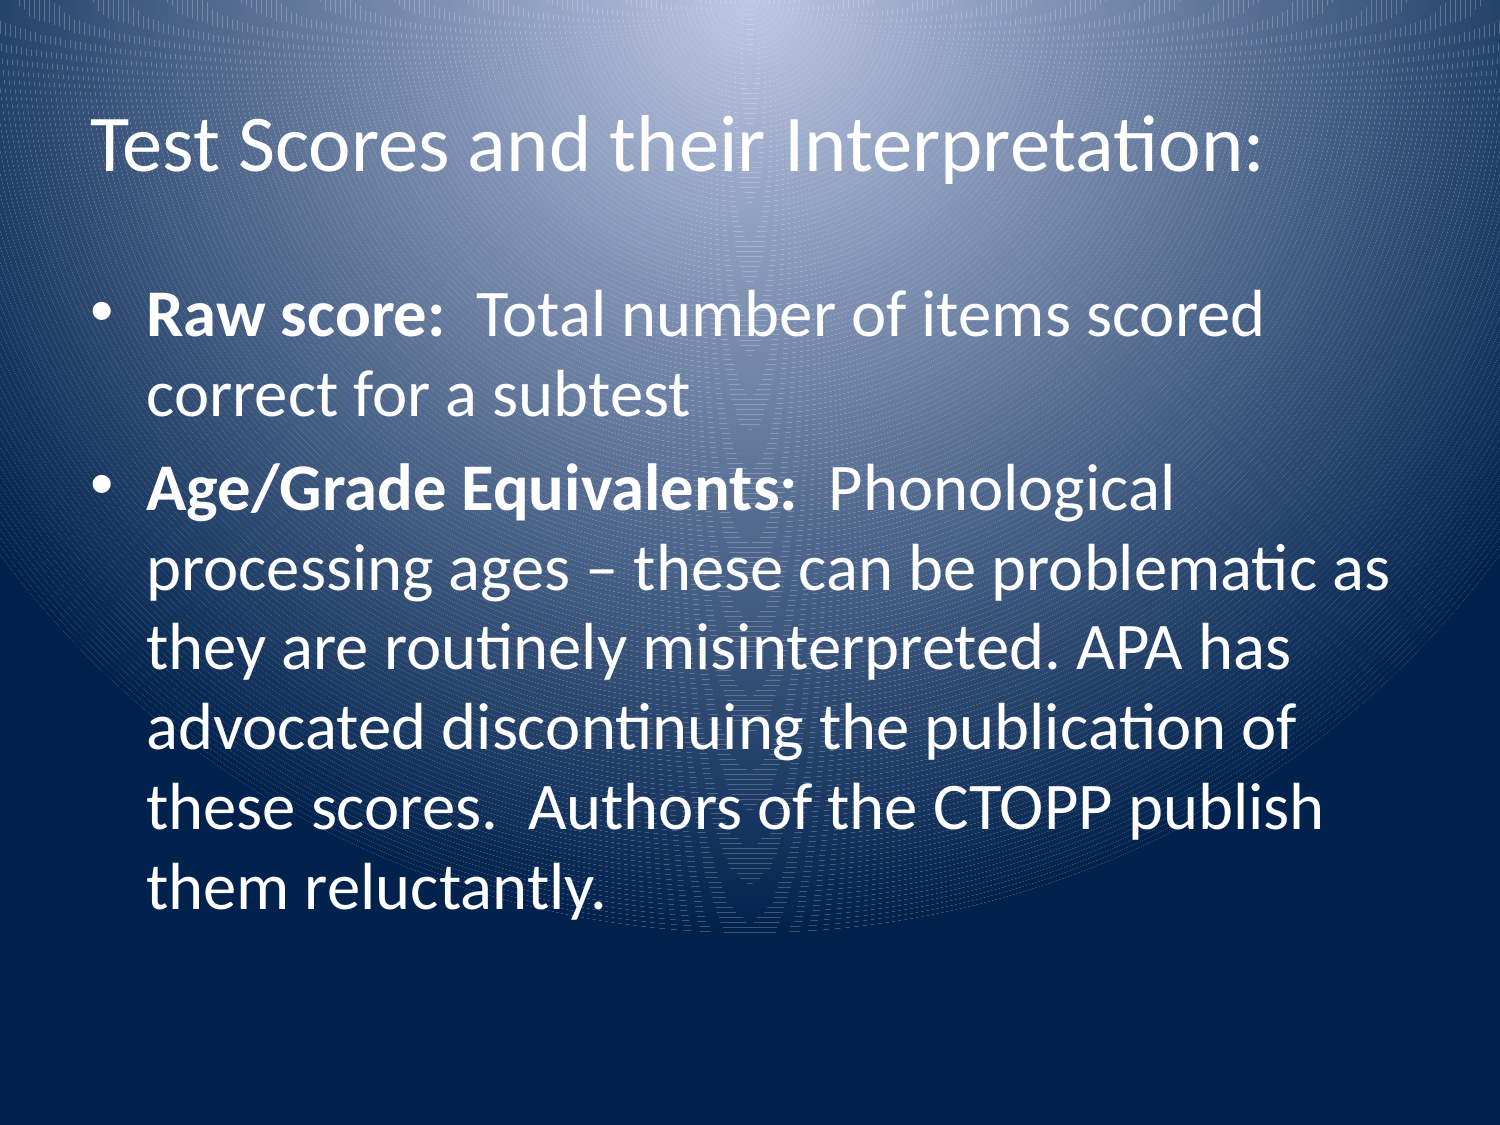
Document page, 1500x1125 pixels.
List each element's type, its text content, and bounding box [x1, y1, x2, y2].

title Test Scores and their Interpretation: [75, 45, 1425, 233]
list Raw score: Total number of items scored correct for a subtest Age/Grade Equivalents: Phonological processing ages – these can be problematic as they are routinely misinterpreted. APA has advocated discontinuing the publication of these scores. Authors of the CTOPP publish them reluctantly. [75, 262, 1425, 1005]
